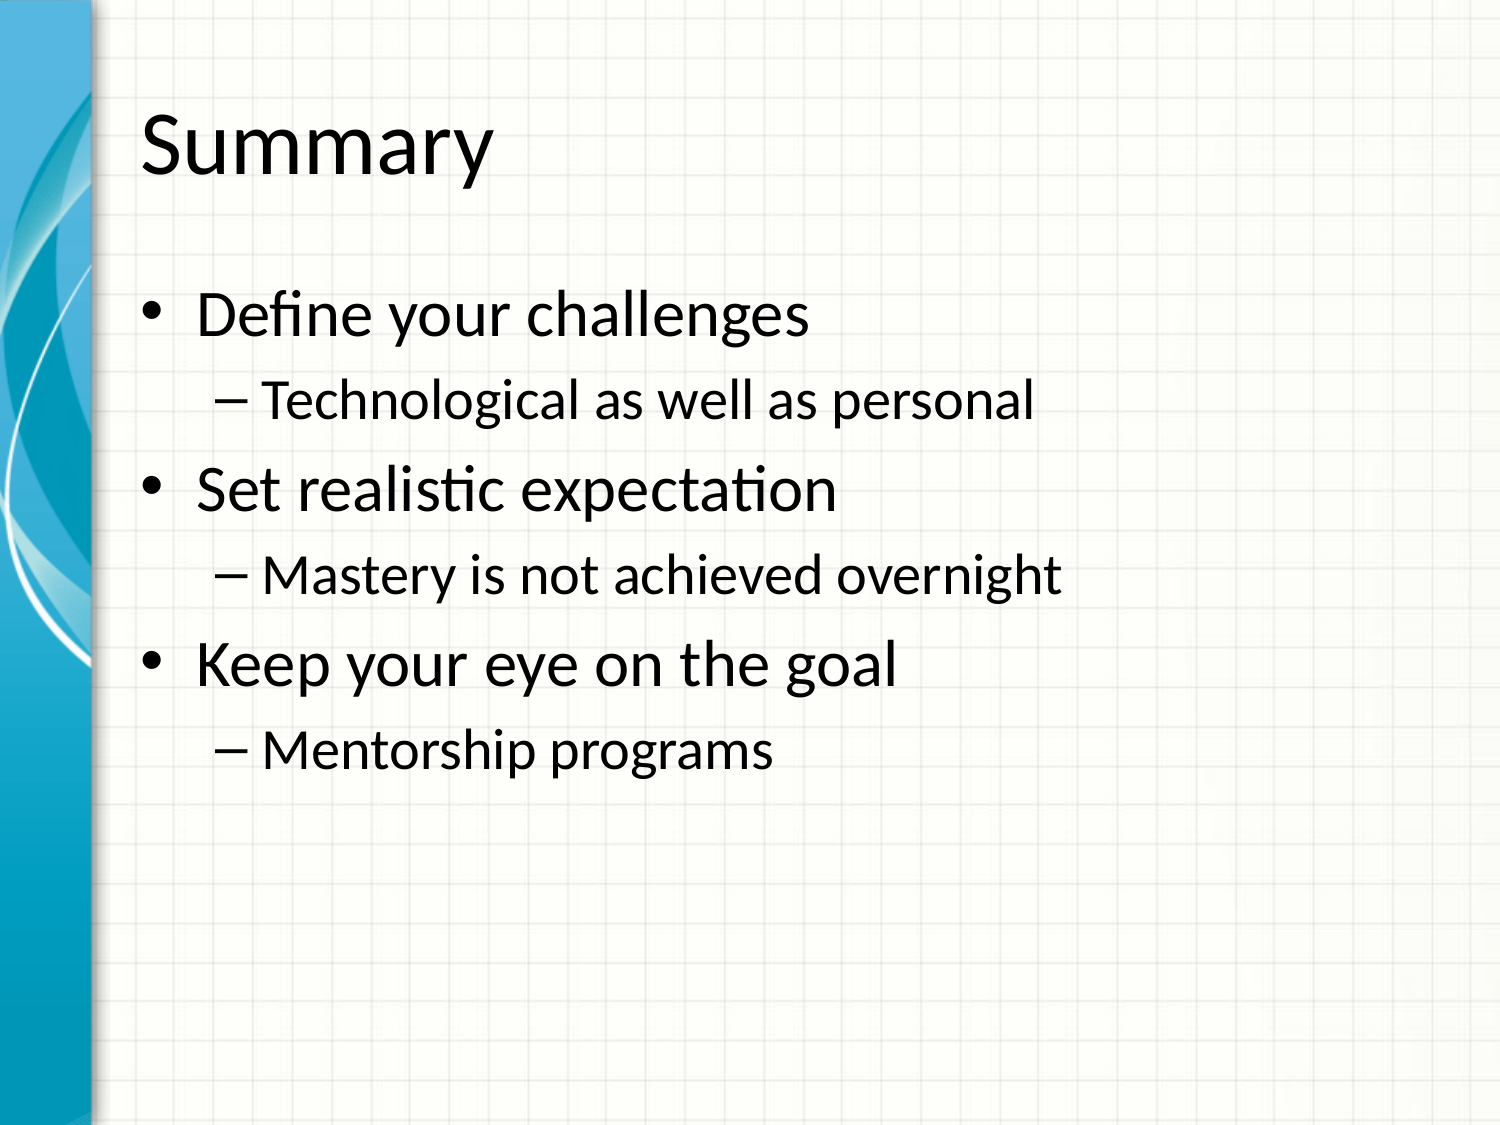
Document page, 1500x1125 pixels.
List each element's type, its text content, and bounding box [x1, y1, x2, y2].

title Summary [125, 44, 1450, 232]
list Define your challenges Technological as well as personal Set realistic expectation Mastery is not achieved overnight Keep your eye on the goal Mentorship programs [125, 261, 1450, 967]
picture [0, 0, 1500, 1125]
